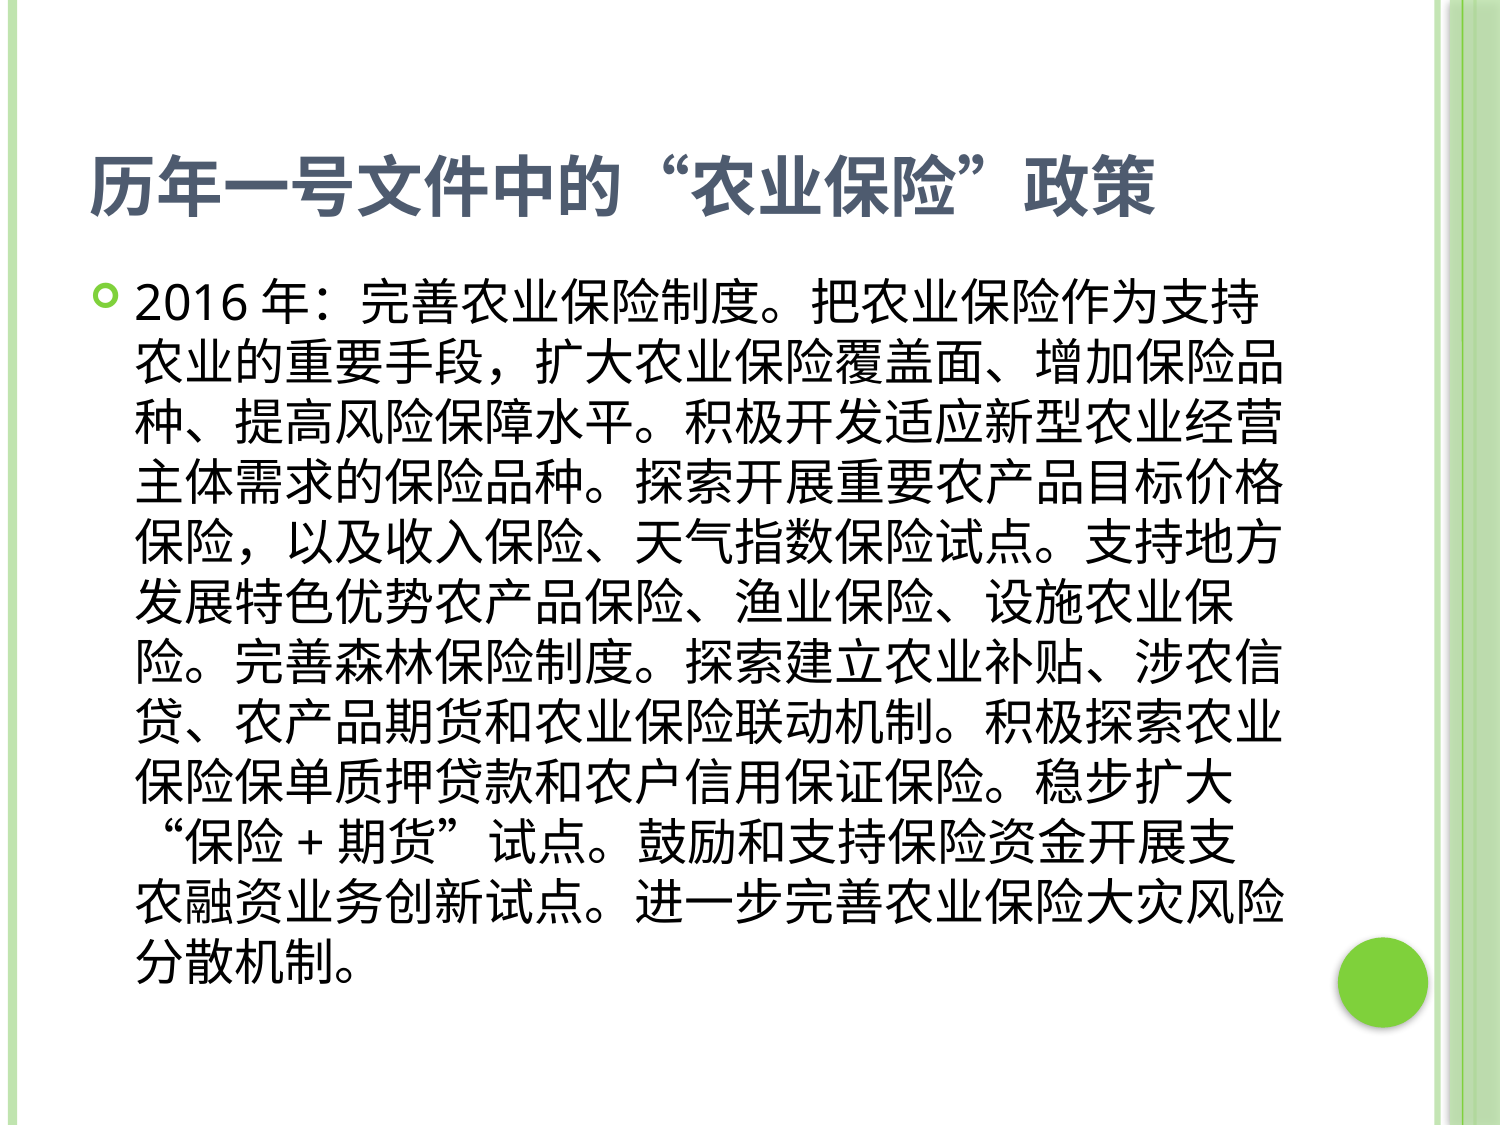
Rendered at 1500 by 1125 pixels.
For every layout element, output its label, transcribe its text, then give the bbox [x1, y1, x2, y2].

title 历年一号文件中的“农业保险”政策 [75, 45, 1300, 233]
list 2016年：完善农业保险制度。把农业保险作为支持农业的重要手段，扩大农业保险覆盖面、增加保险品种、提高风险保障水平。积极开发适应新型农业经营主体需求的保险品种。探索开展重要农产品目标价格保险，以及收入保险、天气指数保险试点。支持地方发展特色优势农产品保险、渔业保险、设施农业保险。完善森林保险制度。探索建立农业补贴、涉农信贷、农产品期货和农业保险联动机制。积极探索农业保险保单质押贷款和农户信用保证保险。稳步扩大“保险+期货”试点。鼓励和支持保险资金开展支农融资业务创新试点。进一步完善农业保险大灾风险分散机制。 [74, 262, 1301, 1063]
